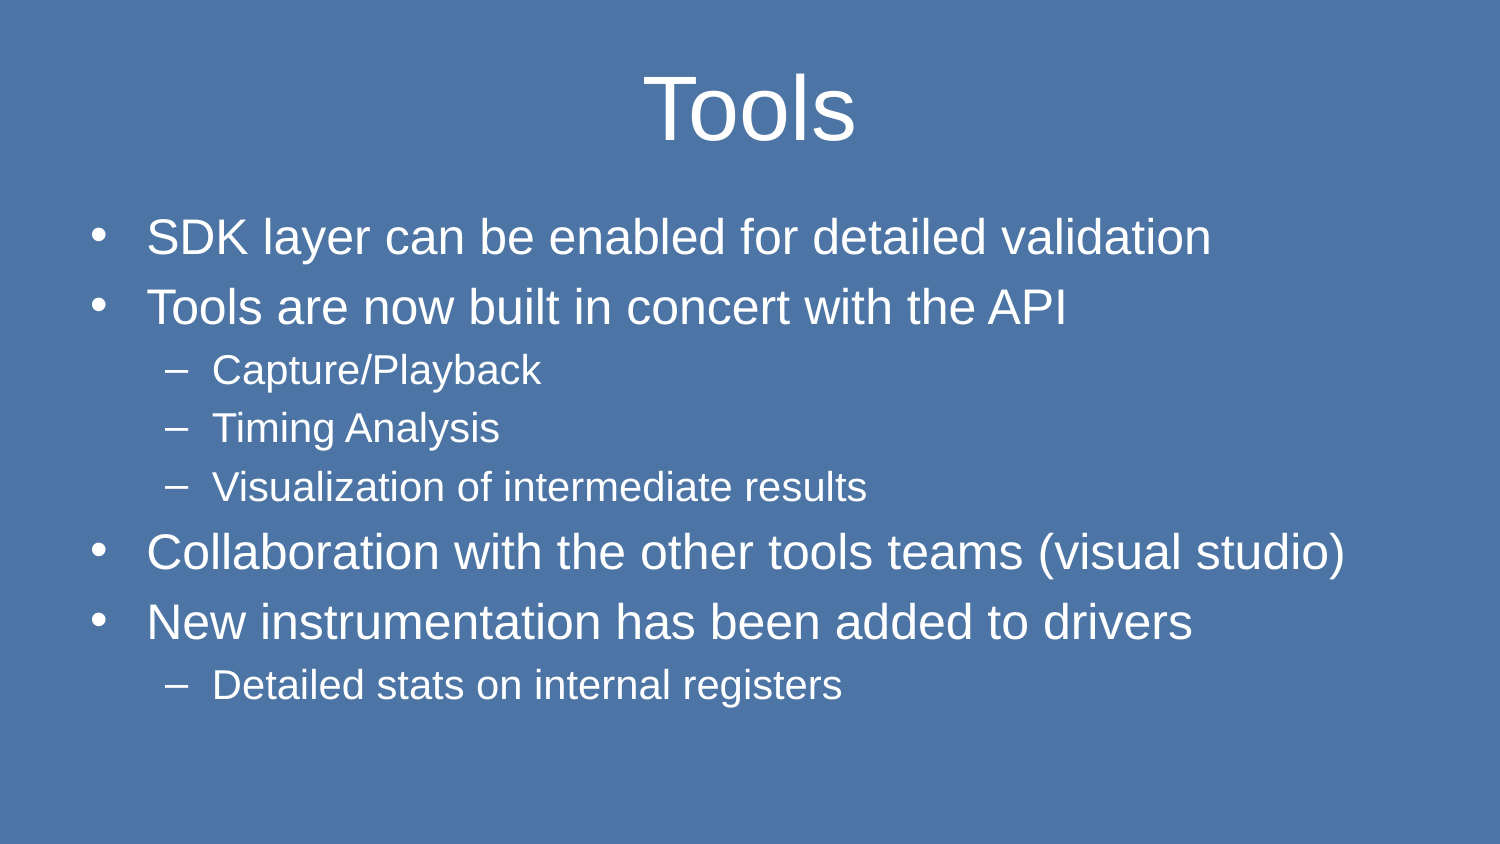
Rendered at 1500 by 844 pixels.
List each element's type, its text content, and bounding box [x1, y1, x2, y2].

title Tools [75, 33, 1425, 175]
list SDK layer can be enabled for detailed validation Tools are now built in concert with the API Capture/Playback Timing Analysis Visualization of intermediate results Collaboration with the other tools teams (visual studio) New instrumentation has been added to drivers Detailed stats on internal registers [75, 196, 1425, 754]
